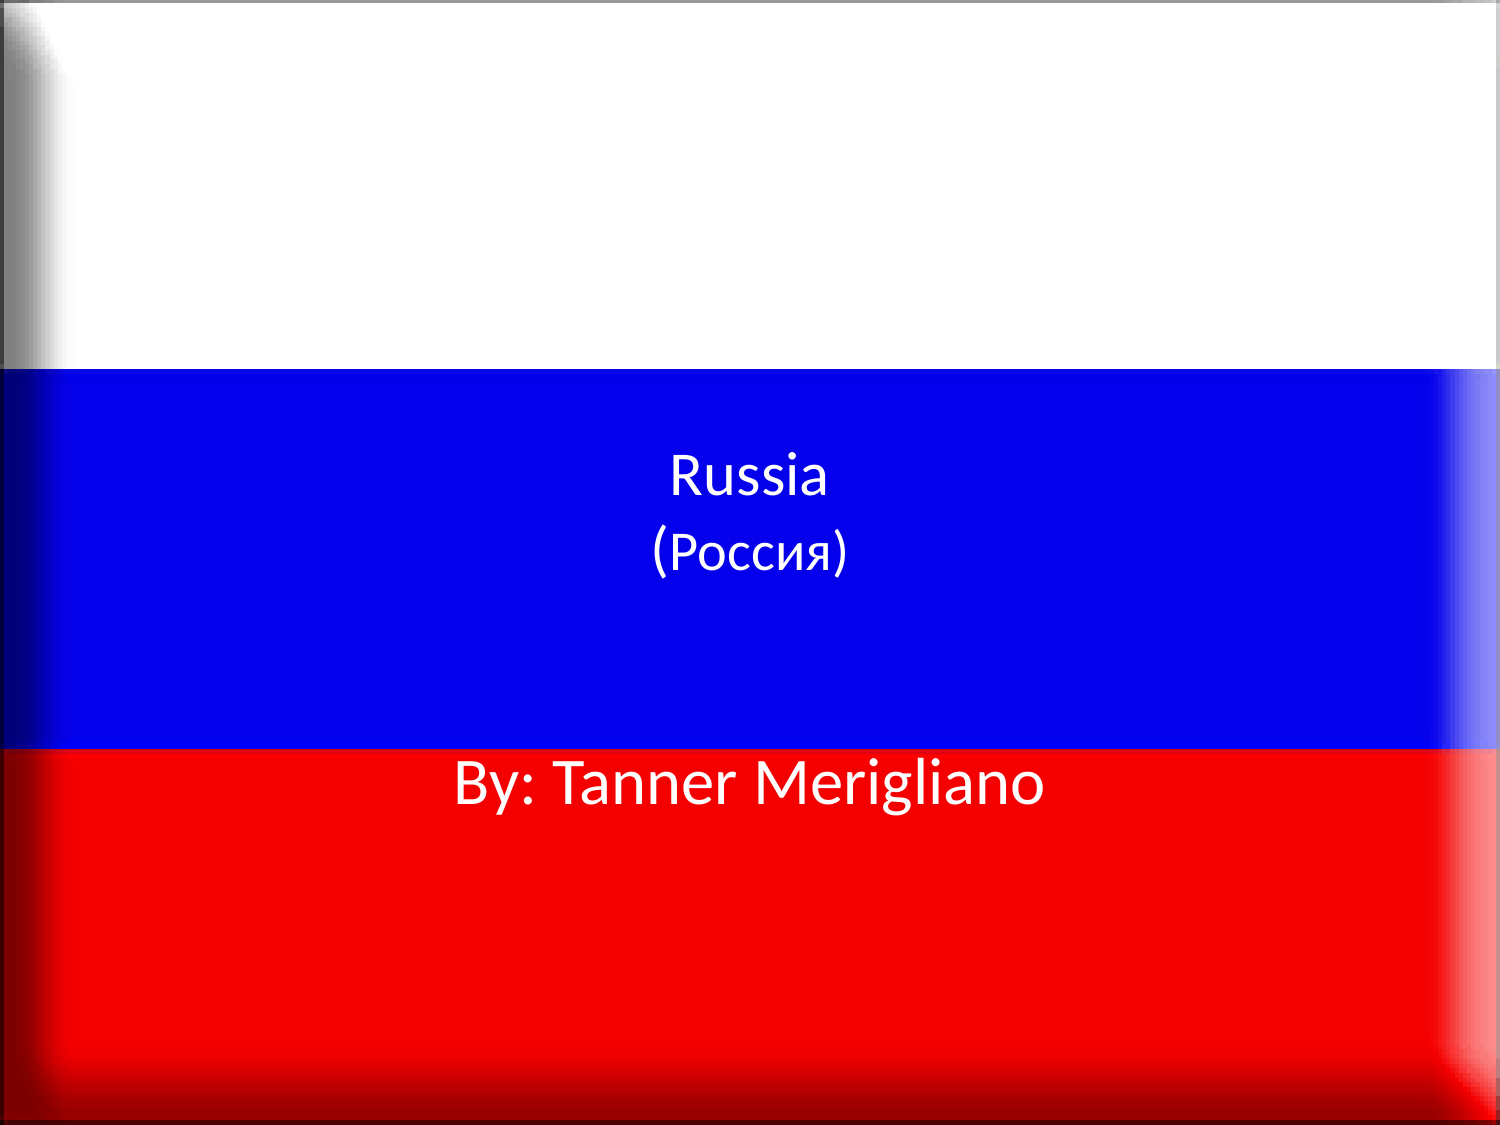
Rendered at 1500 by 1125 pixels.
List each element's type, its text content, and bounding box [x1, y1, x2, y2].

subtitle By: Tanner Merigliano [225, 637, 1275, 925]
title Russia (Россия) [112, 349, 1388, 591]
picture [0, 0, 1500, 1125]
